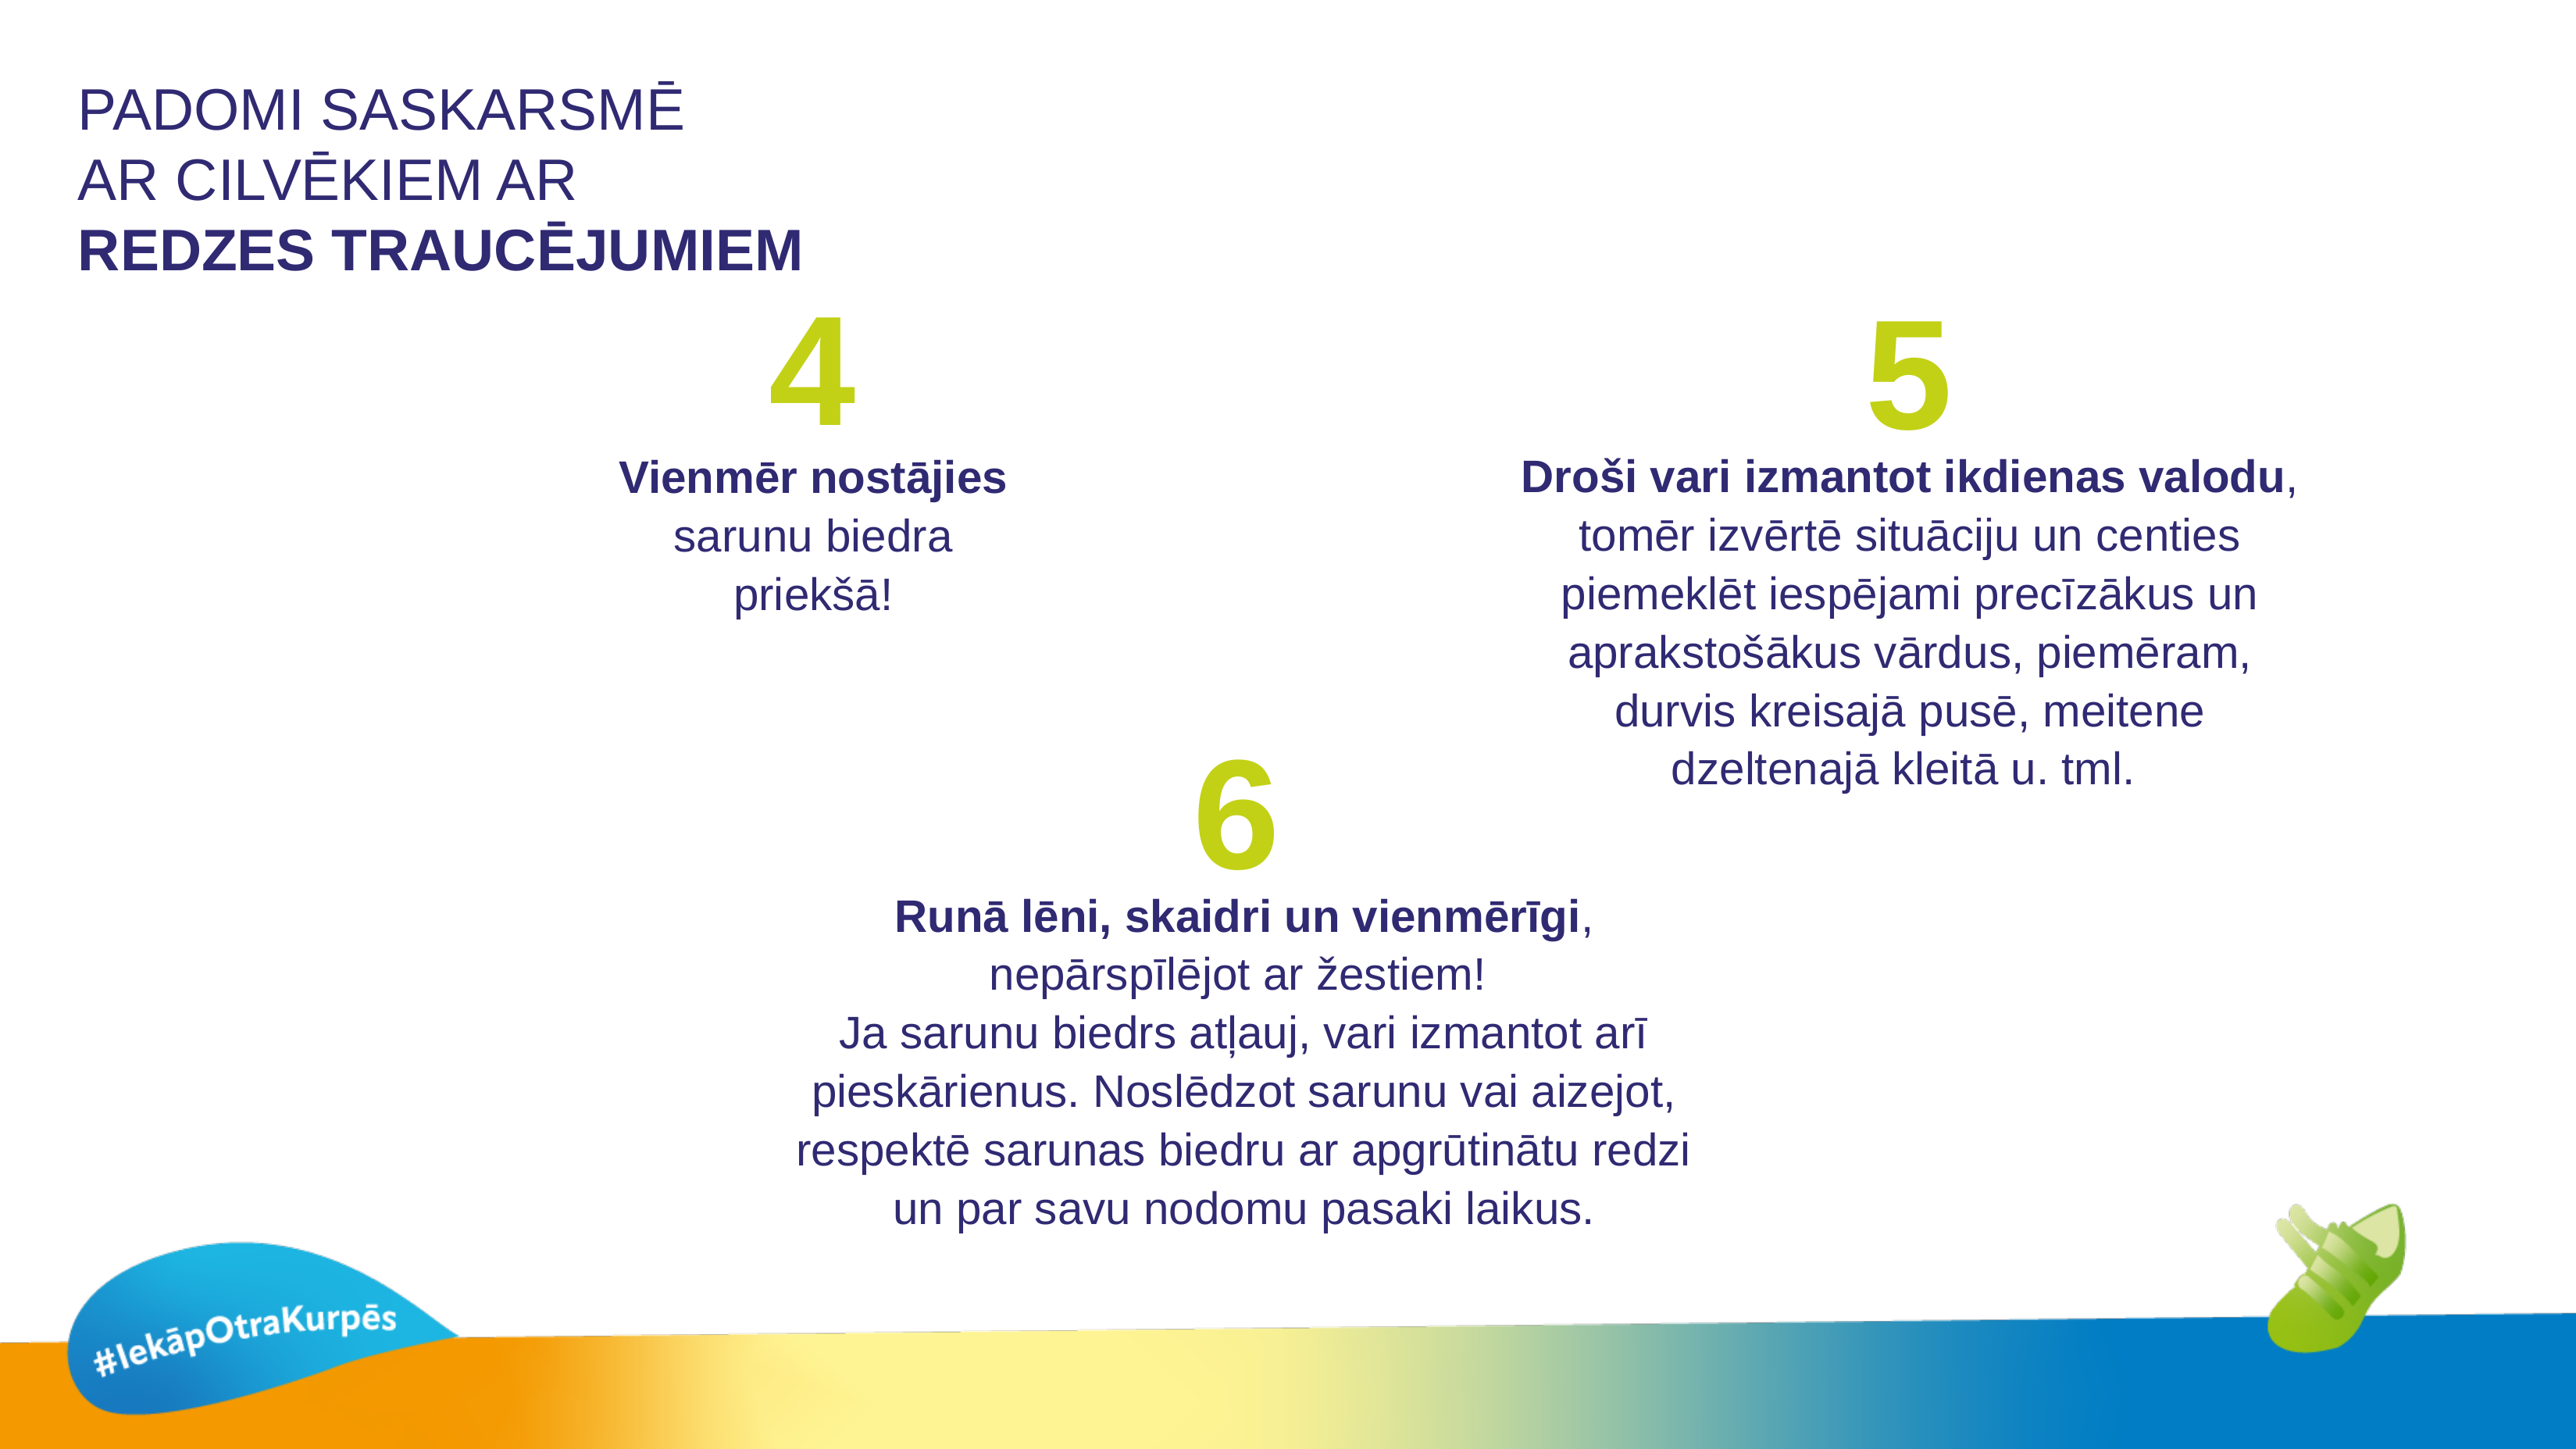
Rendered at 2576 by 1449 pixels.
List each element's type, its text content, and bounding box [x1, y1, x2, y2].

text_box 5 [1859, 267, 1992, 469]
title PADOMI SASKARSMĒ AR CILVĒKIEM AR REDZES TRAUCĒJUMIEM [77, 70, 1207, 273]
text_box 6 [1186, 706, 1319, 908]
picture [0, 1144, 2576, 1449]
text_box Vienmēr nostājies sarunu biedra priekšā! [599, 438, 1028, 623]
text_box Droši vari izmantot ikdienas valodu, tomēr izvērtē situāciju un centies piemeklēt iespējami precīzākus un aprakstošākus vārdus, piemēram, durvis kreisajā pusē, meitene dzeltenajā kleitā u. tml. [1500, 437, 2320, 800]
text_box 4 [762, 273, 895, 465]
text_box Runā lēni, skaidri un vienmērīgi, nepārspīlējot ar žestiem! Ja sarunu biedrs atļauj, vari izmantot arī pieskārienus. Noslēdzot sarunu vai aizejot, respektē sarunas biedru ar apgrūtinātu redzi un par savu nodomu pasaki laikus. [781, 876, 1707, 1142]
